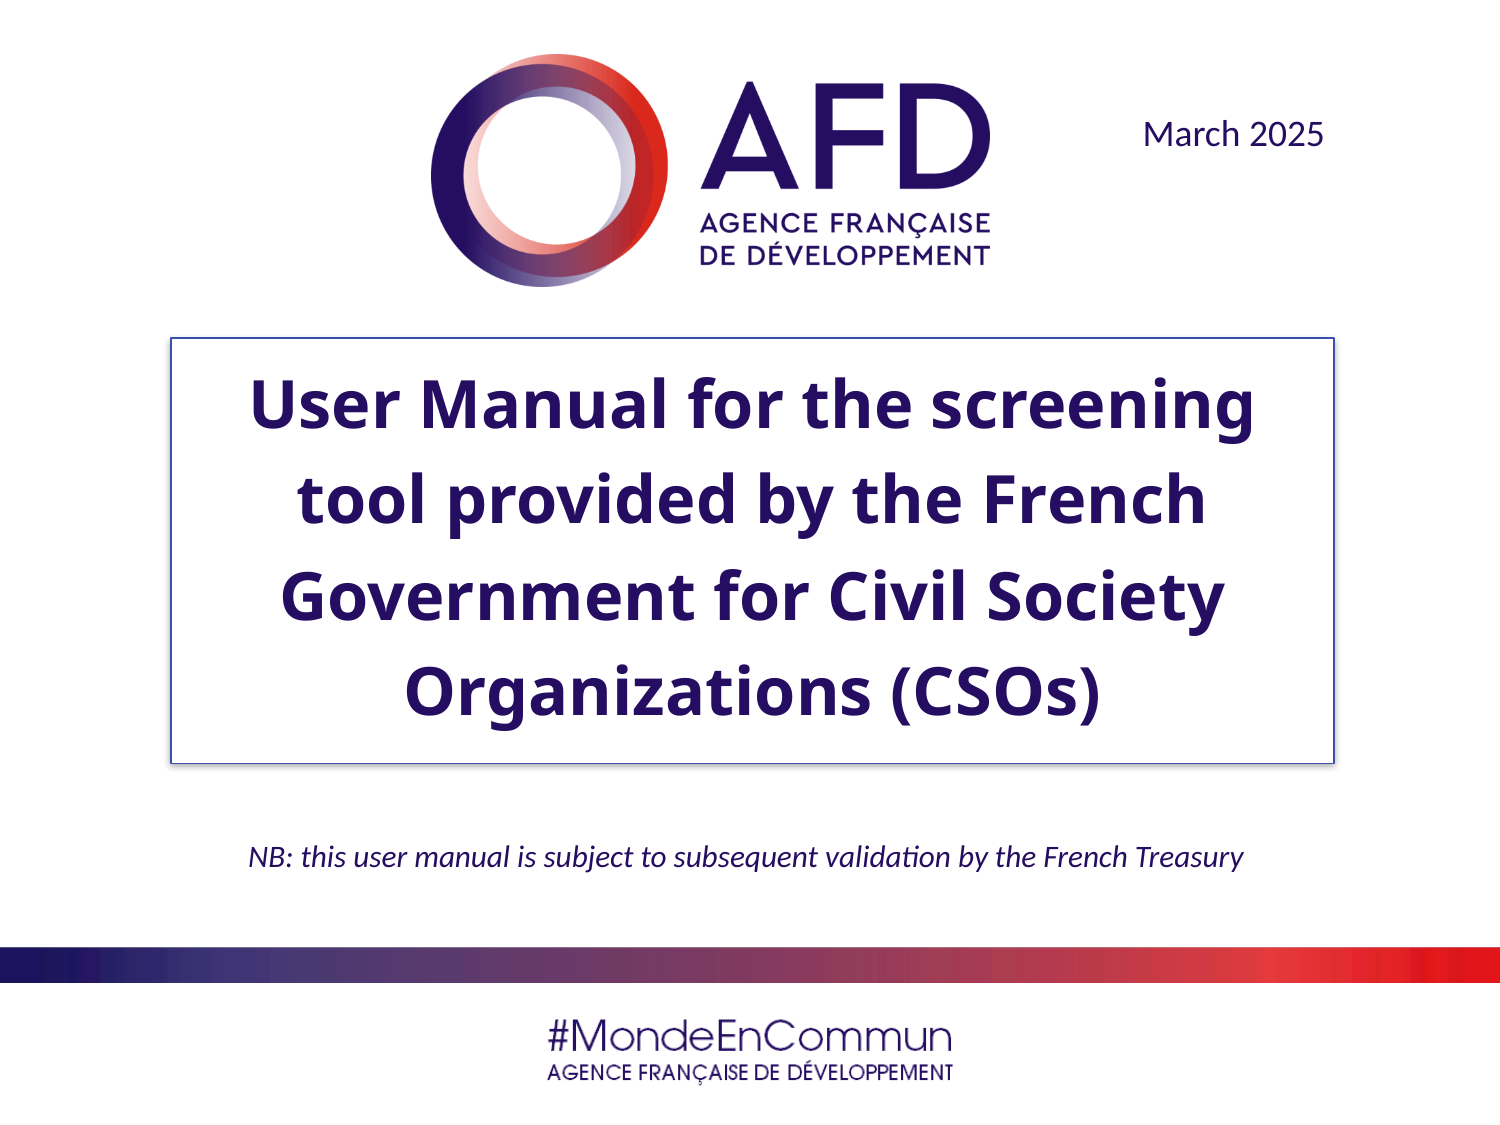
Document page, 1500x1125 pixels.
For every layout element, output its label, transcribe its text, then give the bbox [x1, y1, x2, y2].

picture [0, 934, 1500, 1125]
subtitle User Manual for the screening tool provided by the French Government for Civil Society Organizations (CSOs) [170, 337, 1335, 764]
text_box NB: this user manual is subject to subsequent validation by the French Treasury [76, 828, 1424, 881]
text_box March 2025 [1128, 101, 1424, 162]
picture [431, 54, 990, 287]
